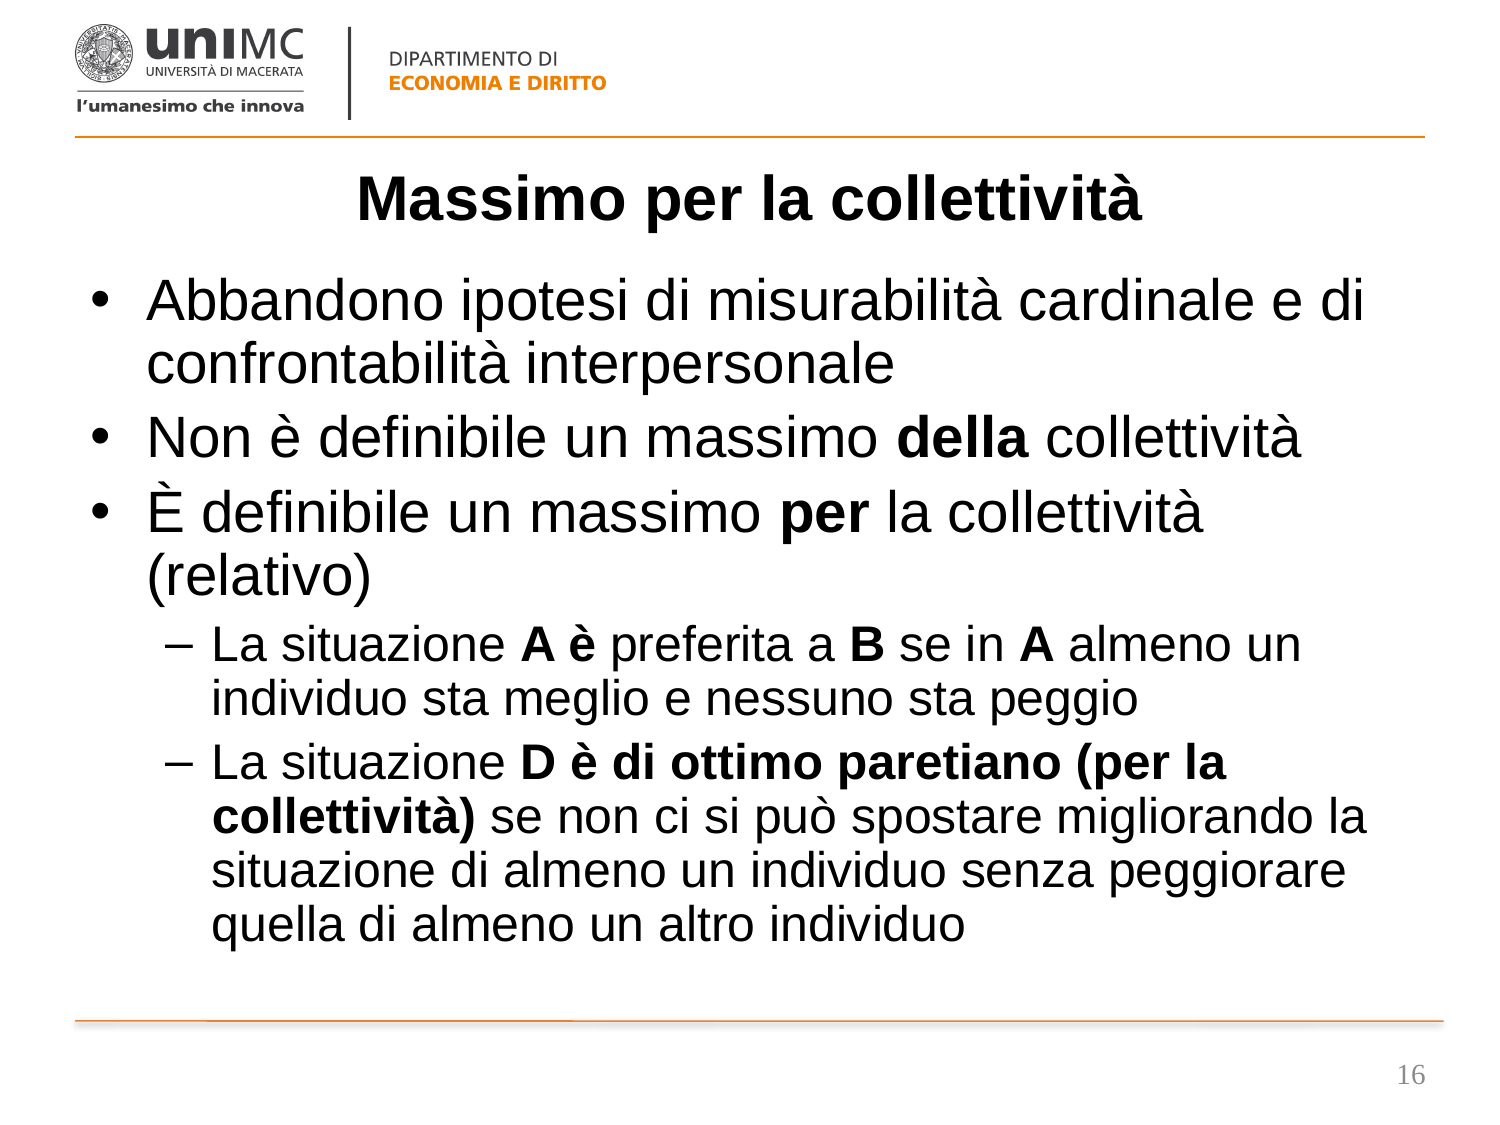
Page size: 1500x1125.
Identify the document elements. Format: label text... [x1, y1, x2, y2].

list Abbandono ipotesi di misurabilità cardinale e di confrontabilità interpersonale Non è definibile un massimo della collettività È definibile un massimo per la collettività (relativo) La situazione A è preferita a B se in A almeno un individuo sta meglio e nessuno sta peggio La situazione D è di ottimo paretiano (per la collettività) se non ci si può spostare migliorando la situazione di almeno un individuo senza peggiorare quella di almeno un altro individuo [75, 262, 1425, 1005]
title Massimo per la collettività [75, 149, 1425, 241]
picture [75, 24, 1425, 138]
slide_number 16 [1091, 1042, 1442, 1103]
